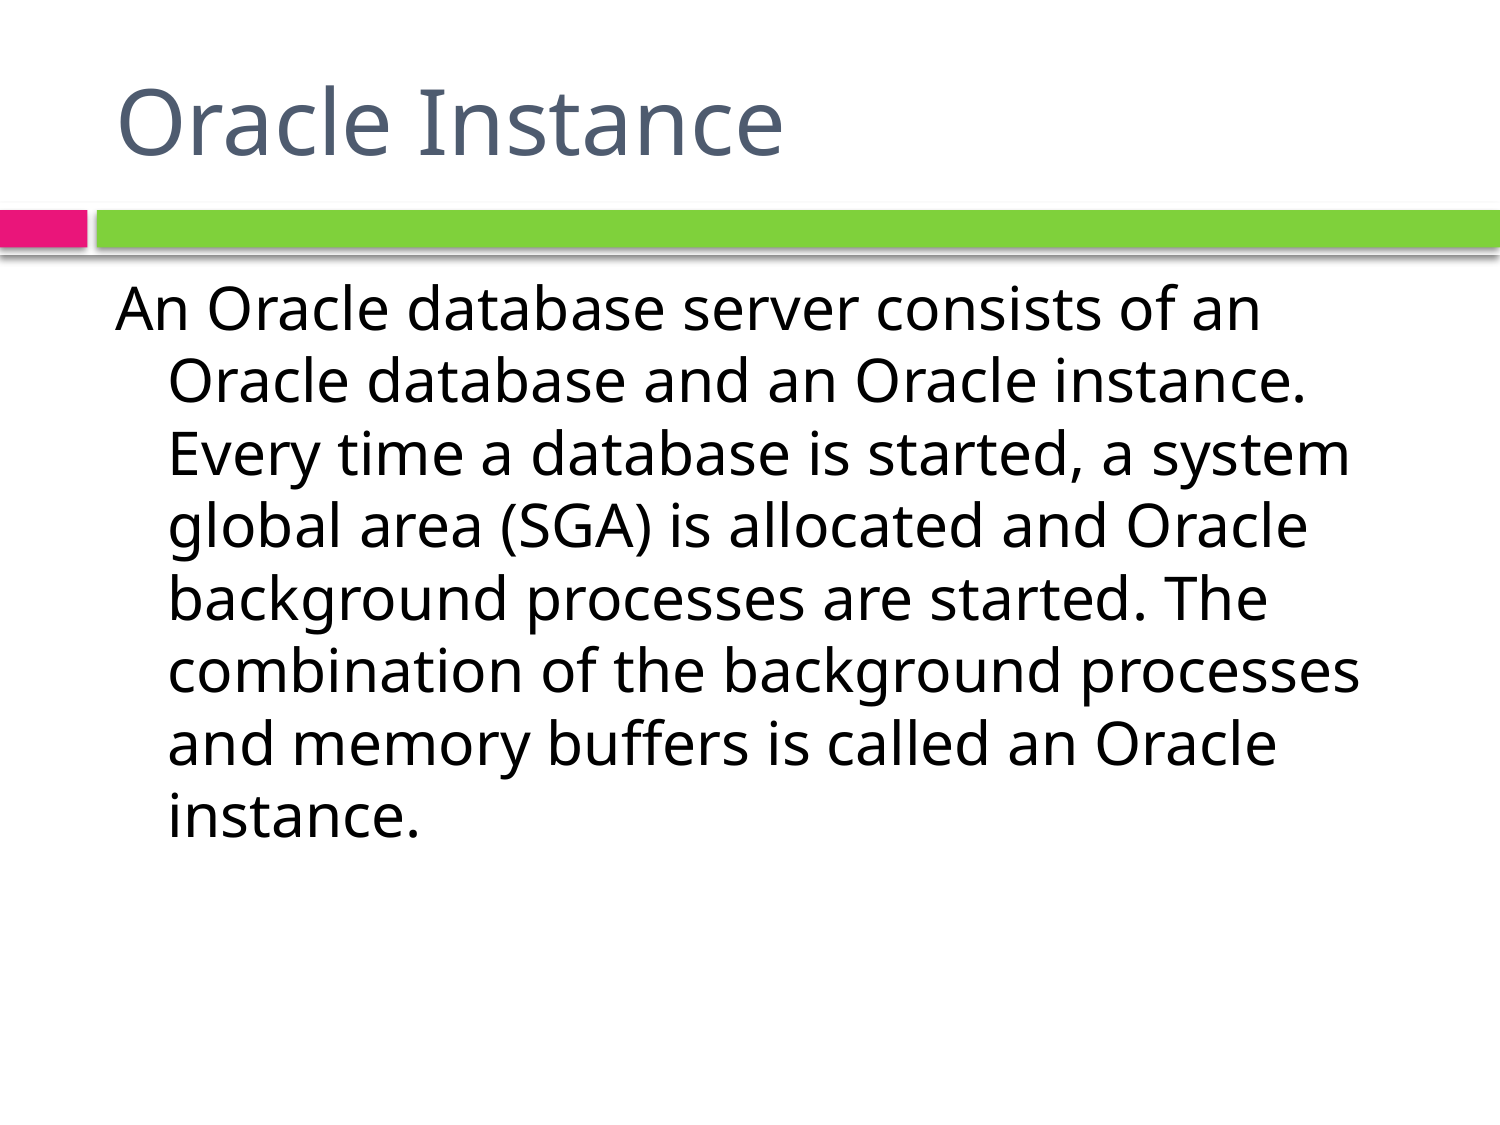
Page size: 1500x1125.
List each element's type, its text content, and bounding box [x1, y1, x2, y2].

list An Oracle database server consists of an Oracle database and an Oracle instance. Every time a database is started, a system global area (SGA) is allocated and Oracle background processes are started. The combination of the background processes and memory buffers is called an Oracle instance. [100, 262, 1438, 1005]
title Oracle Instance [100, 37, 1438, 200]
